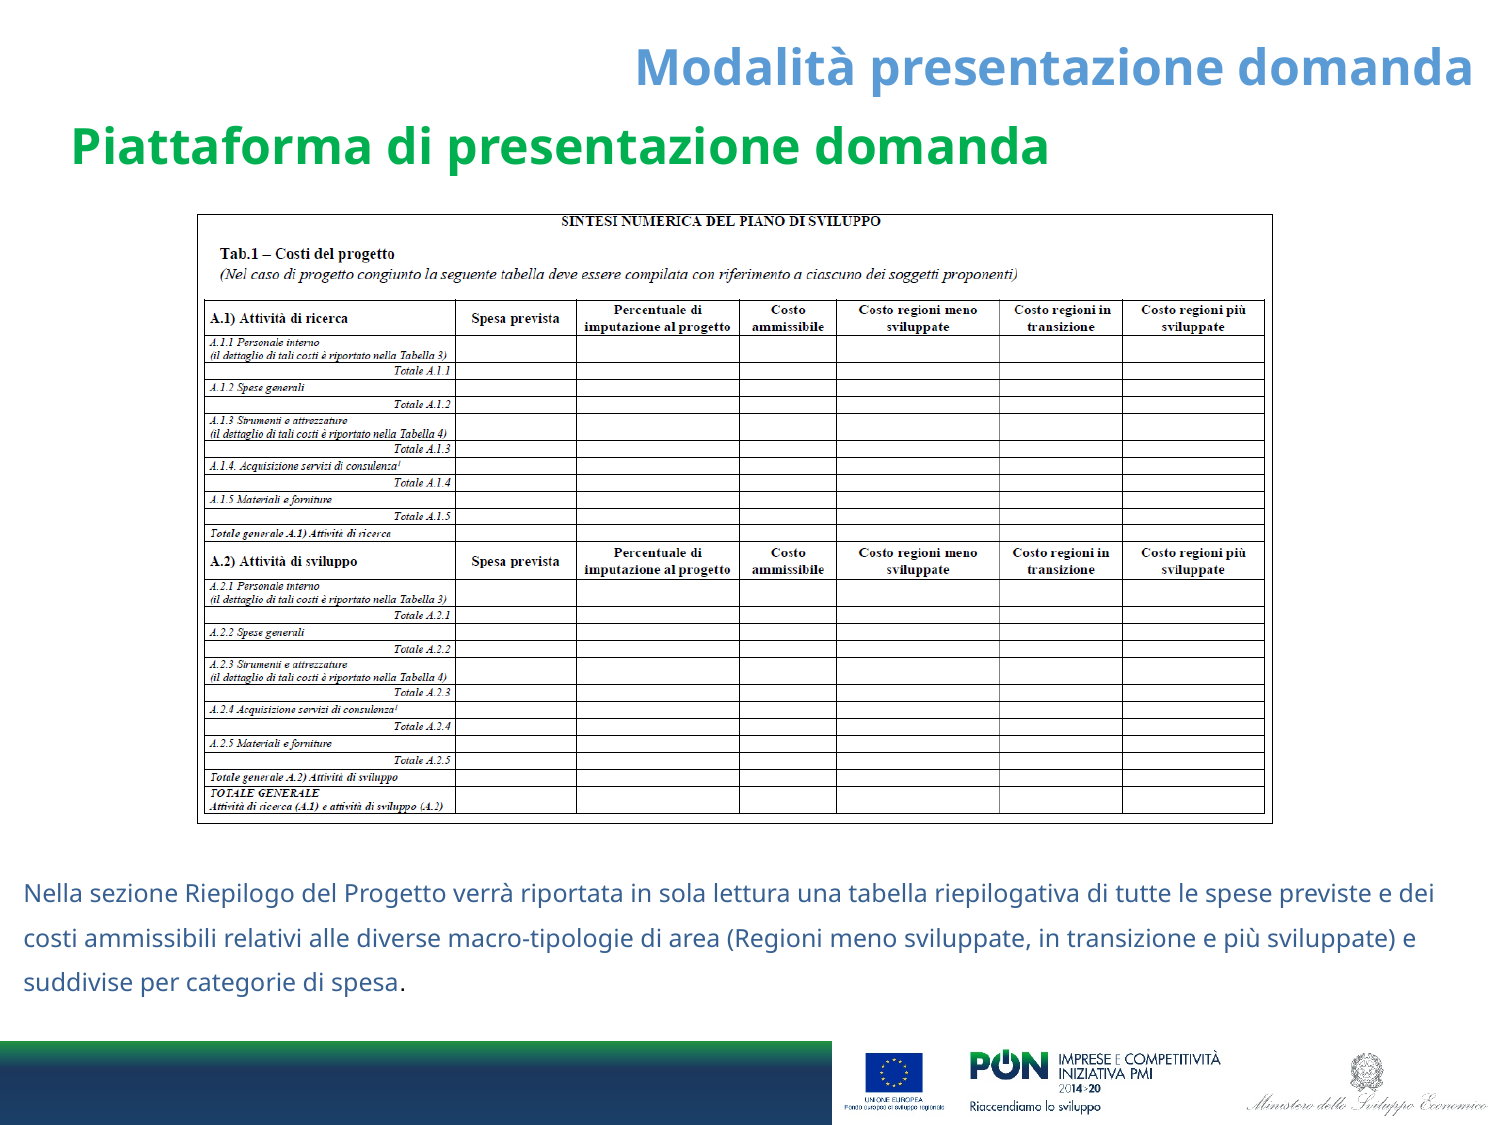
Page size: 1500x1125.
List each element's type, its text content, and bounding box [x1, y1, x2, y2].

text_box Modalità presentazione domanda [605, 28, 1490, 103]
text_box Piattaforma di presentazione domanda [55, 107, 1273, 183]
text_box Nella sezione Riepilogo del Progetto verrà riportata in sola lettura una tabella riepilogativa di tutte le spese previste e dei costi ammissibili relativi alle diverse macro-tipologie di area (Regioni meno sviluppate, in transizione e più sviluppate) e suddivise per categorie di spesa. [8, 854, 1462, 1005]
picture [0, 1039, 1500, 1125]
picture [197, 214, 1273, 824]
